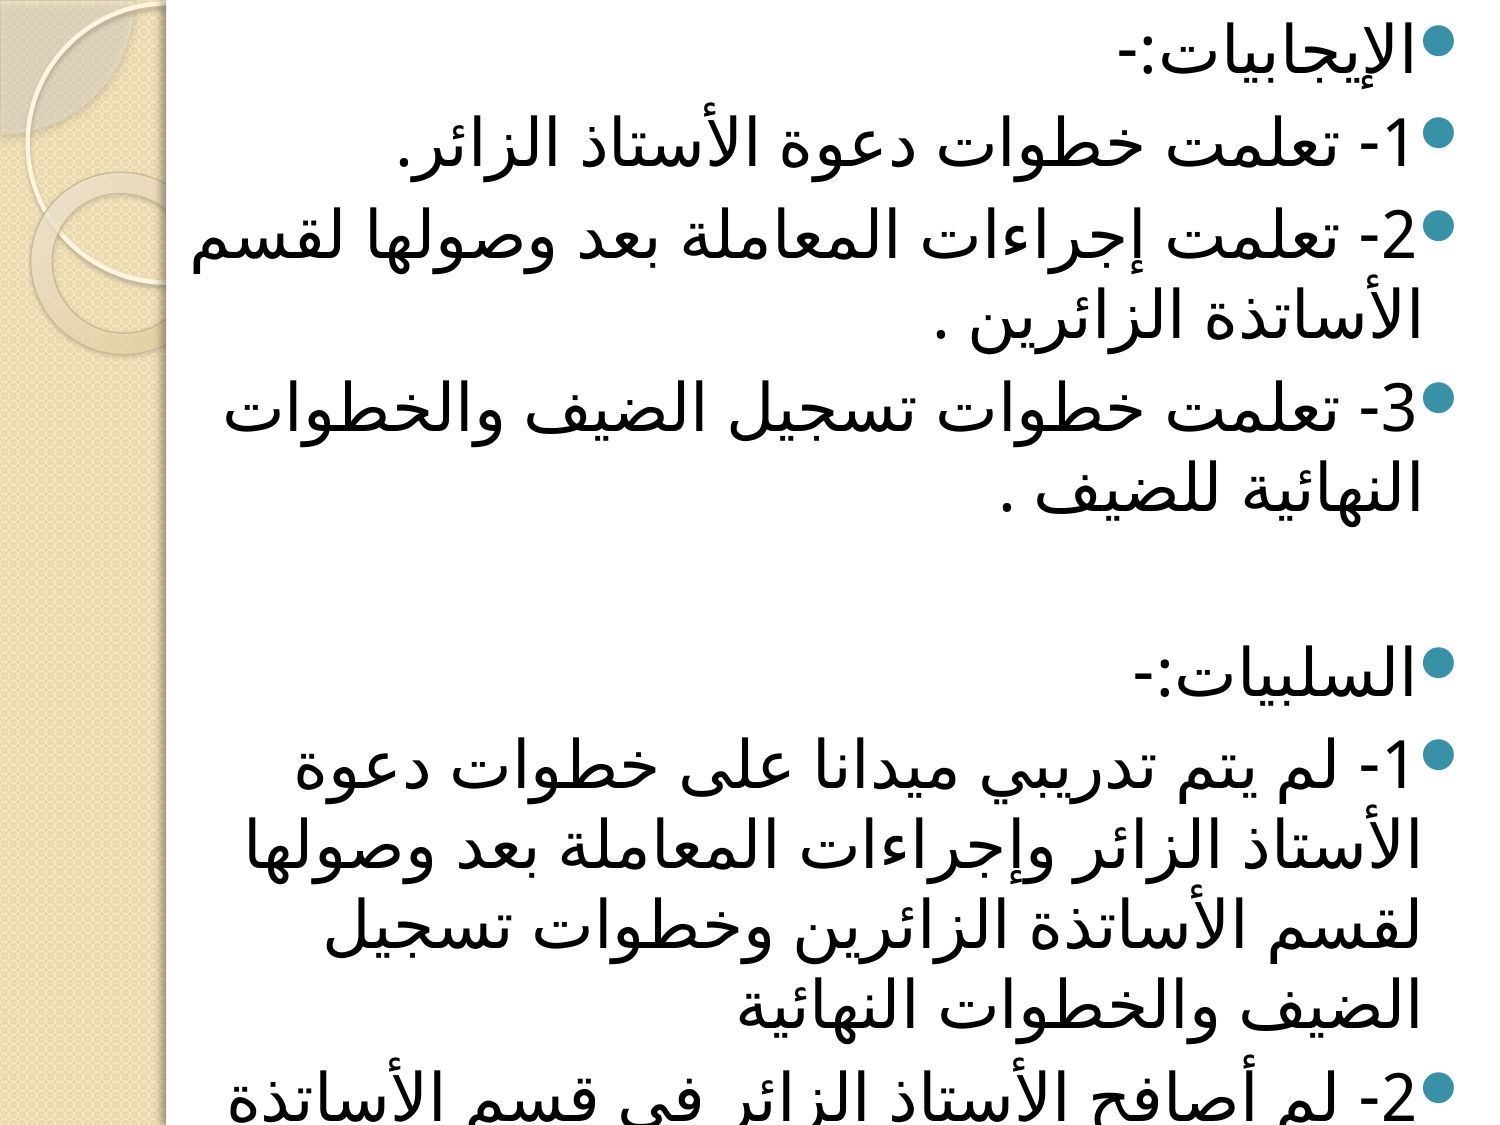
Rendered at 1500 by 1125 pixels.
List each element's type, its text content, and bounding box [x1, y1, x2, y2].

list الإيجابيات:- 1- تعلمت خطوات دعوة الأستاذ الزائر. 2- تعلمت إجراءات المعاملة بعد وصولها لقسم الأساتذة الزائرين . 3- تعلمت خطوات تسجيل الضيف والخطوات النهائية للضيف . السلبيات:- 1- لم يتم تدريبي ميدانا على خطوات دعوة الأستاذ الزائر وإجراءات المعاملة بعد وصولها لقسم الأساتذة الزائرين وخطوات تسجيل الضيف والخطوات النهائية 2- لم أصافح الأستاذ الزائر في قسم الأساتذة الزائرين . [159, 0, 1500, 1125]
